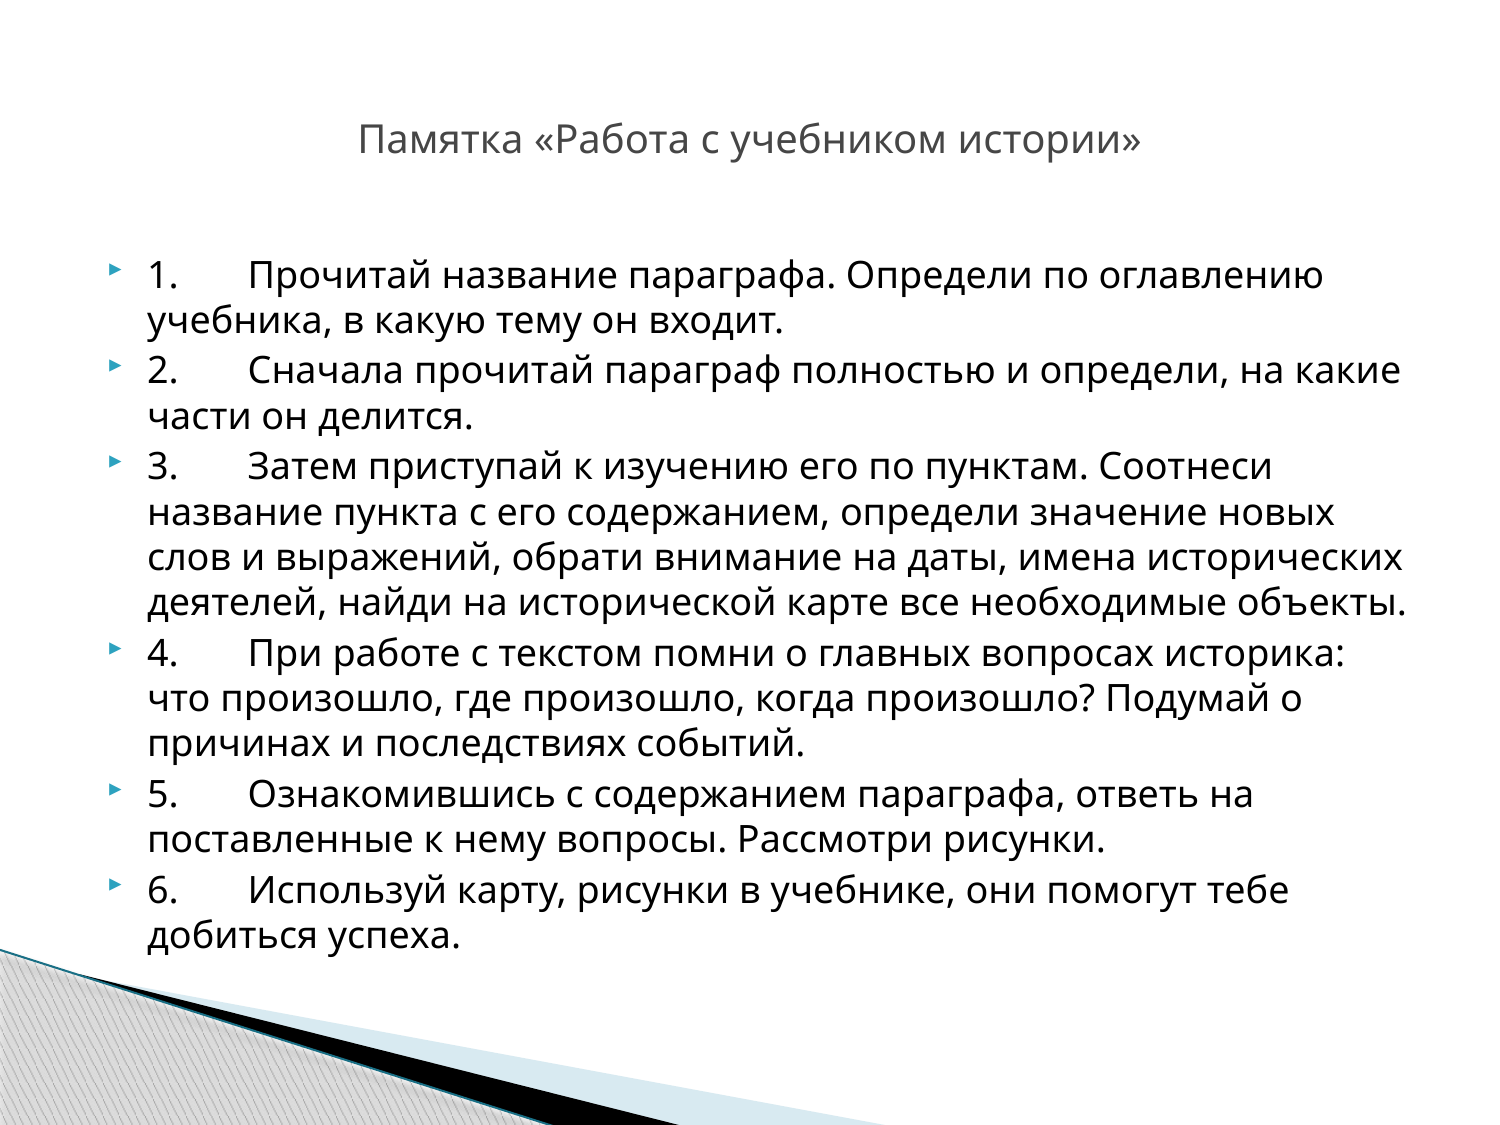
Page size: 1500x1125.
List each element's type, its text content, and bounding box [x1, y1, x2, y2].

list 1. Прочитай название параграфа. Определи по оглавлению учебника, в какую тему он входит. 2. Сначала прочитай параграф полностью и определи, на какие части он делится. 3. Затем приступай к изучению его по пунктам. Соотнеси название пункта с его содержанием, определи значение новых слов и выражений, обрати внимание на даты, имена исторических деятелей, найди на исторической карте все необходимые объекты. 4. При работе с текстом помни о главных вопросах историка: что произошло, где произошло, когда произошло? Подумай о причинах и последствиях событий. 5. Ознакомившись с содержанием параграфа, ответь на поставленные к нему вопросы. Рассмотри рисунки. 6. Используй карту, рисунки в учебнике, они помогут тебе добиться успеха. [75, 243, 1425, 986]
title Памятка «Работа с учебником истории» [75, 105, 1425, 233]
